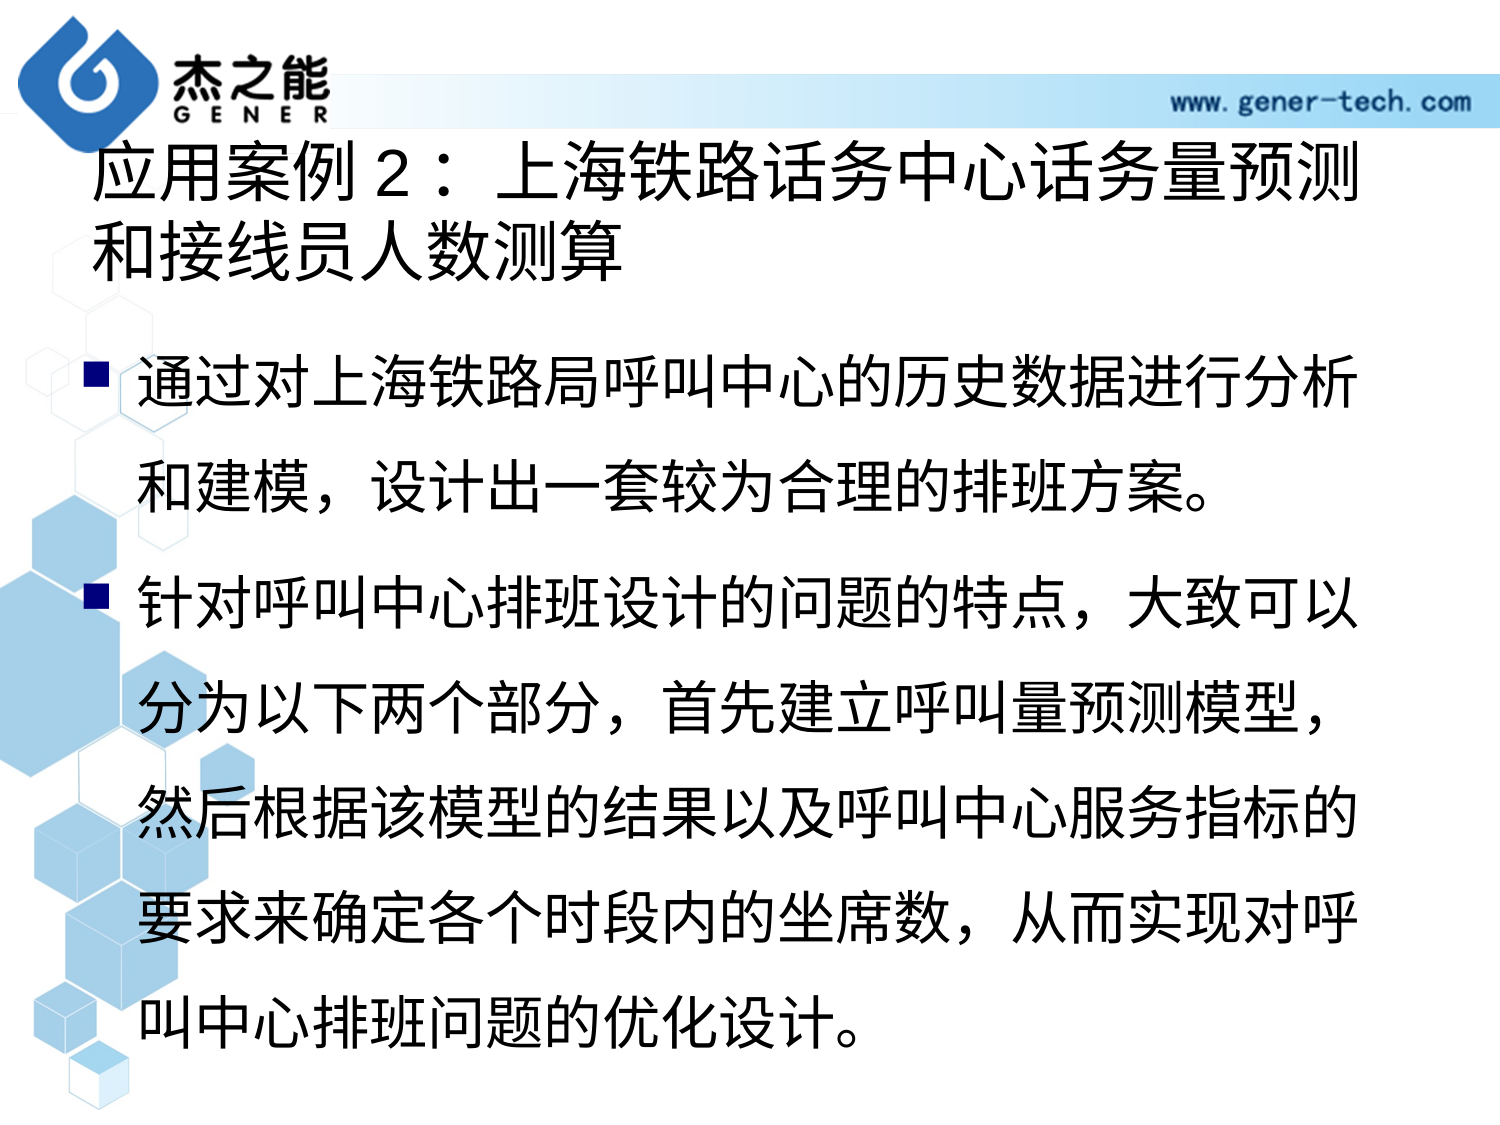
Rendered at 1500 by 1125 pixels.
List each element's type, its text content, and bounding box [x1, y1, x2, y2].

list 通过对上海铁路局呼叫中心的历史数据进行分析和建模，设计出一套较为合理的排班方案。 针对呼叫中心排班设计的问题的特点，大致可以分为以下两个部分，首先建立呼叫量预测模型，然后根据该模型的结果以及呼叫中心服务指标的要求来确定各个时段内的坐席数，从而实现对呼叫中心排班问题的优化设计。 [64, 302, 1415, 976]
title 应用案例2：上海铁路话务中心话务量预测 和接线员人数测算 [76, 149, 1427, 271]
picture [0, 15, 1500, 1110]
